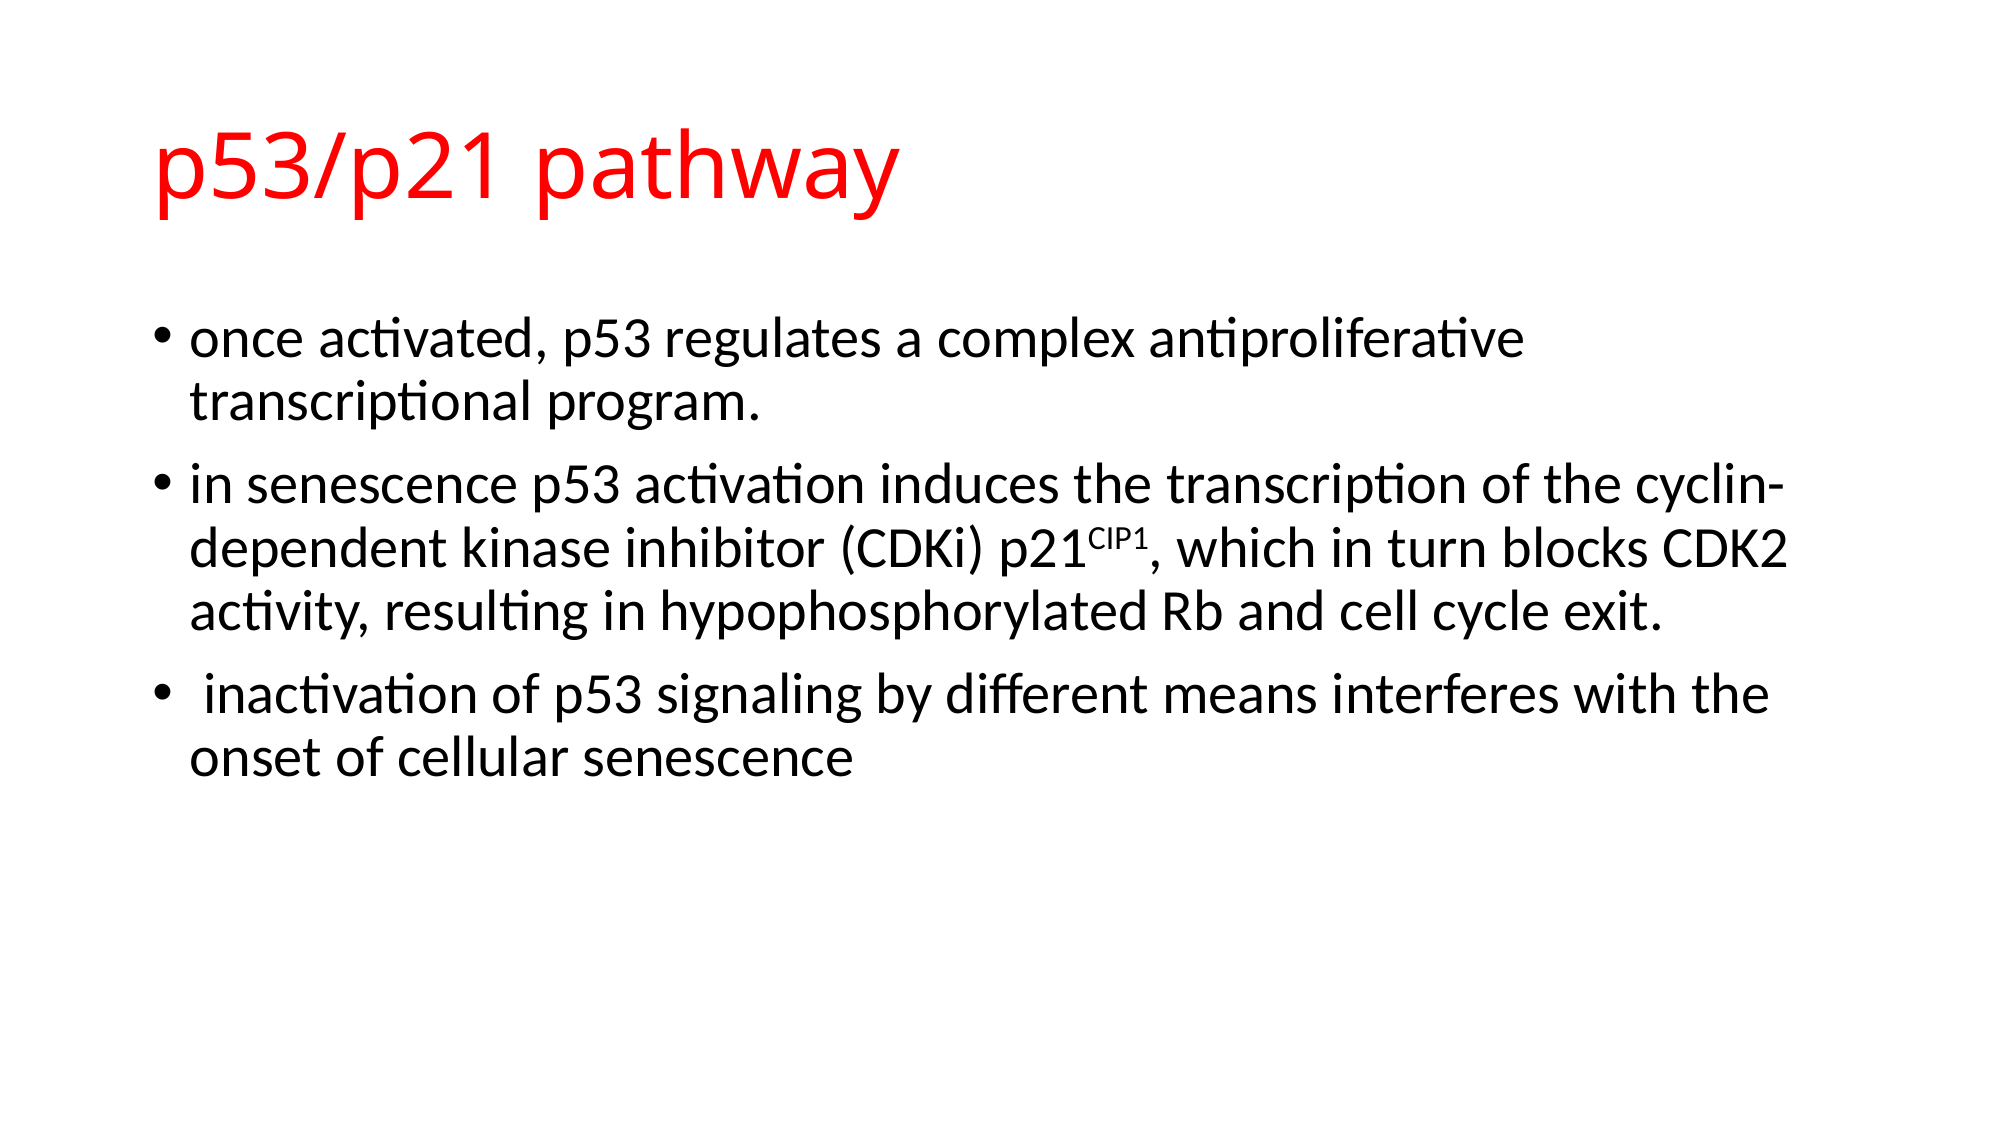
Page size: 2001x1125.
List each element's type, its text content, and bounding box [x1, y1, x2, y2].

list once activated, p53 regulates a complex antiproliferative transcriptional program. in senescence p53 activation induces the transcription of the cyclin-dependent kinase inhibitor (CDKi) p21CIP1, which in turn blocks CDK2 activity, resulting in hypophosphorylated Rb and cell cycle exit. inactivation of p53 signaling by different means interferes with the onset of cellular senescence [137, 299, 1863, 1014]
title p53/p21 pathway [137, 59, 1863, 278]
